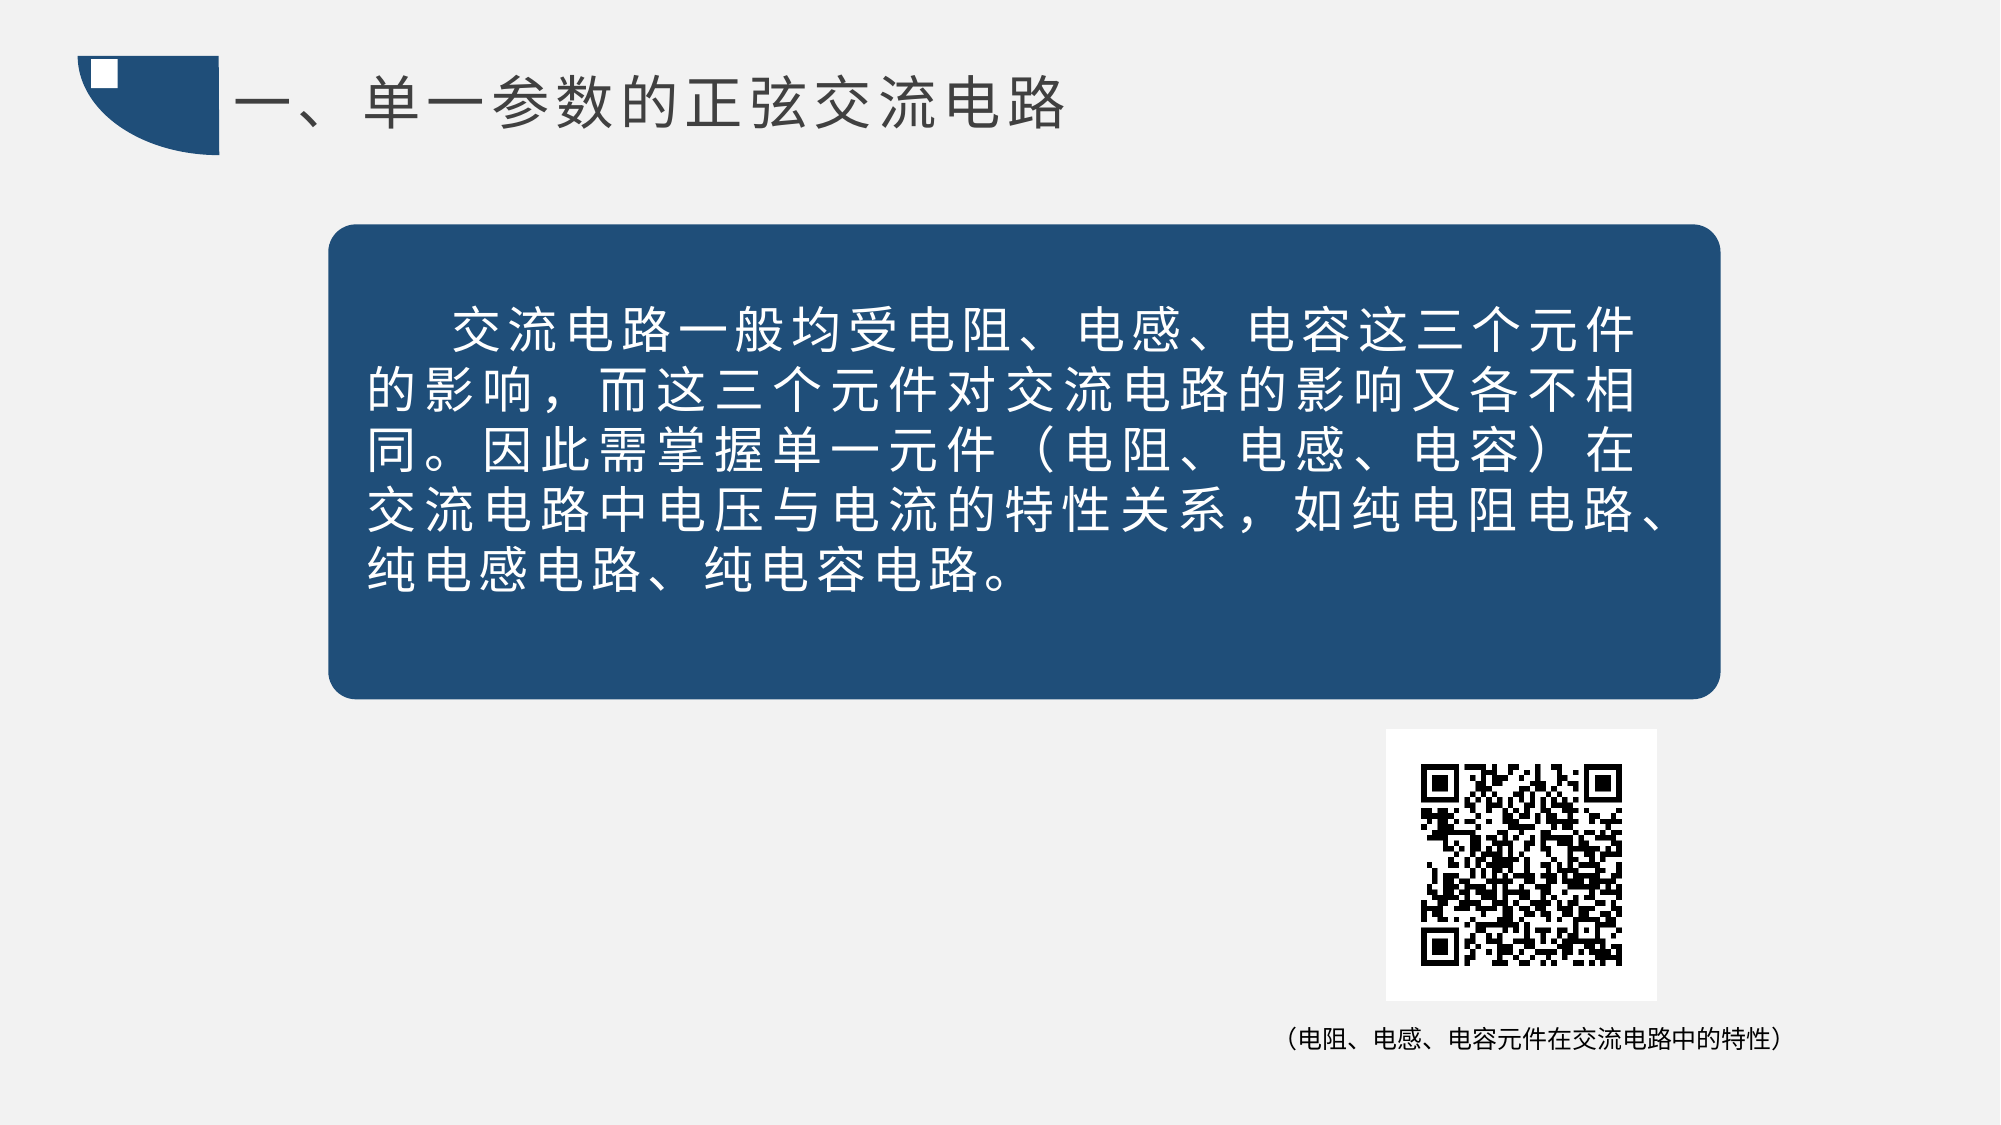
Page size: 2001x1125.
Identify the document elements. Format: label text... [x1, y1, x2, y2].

text_box （电阻、电感、电容元件在交流电路中的特性） [1097, 1016, 1931, 1061]
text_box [77, 0, 1128, 156]
picture [1386, 729, 1657, 1001]
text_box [328, 224, 1721, 700]
